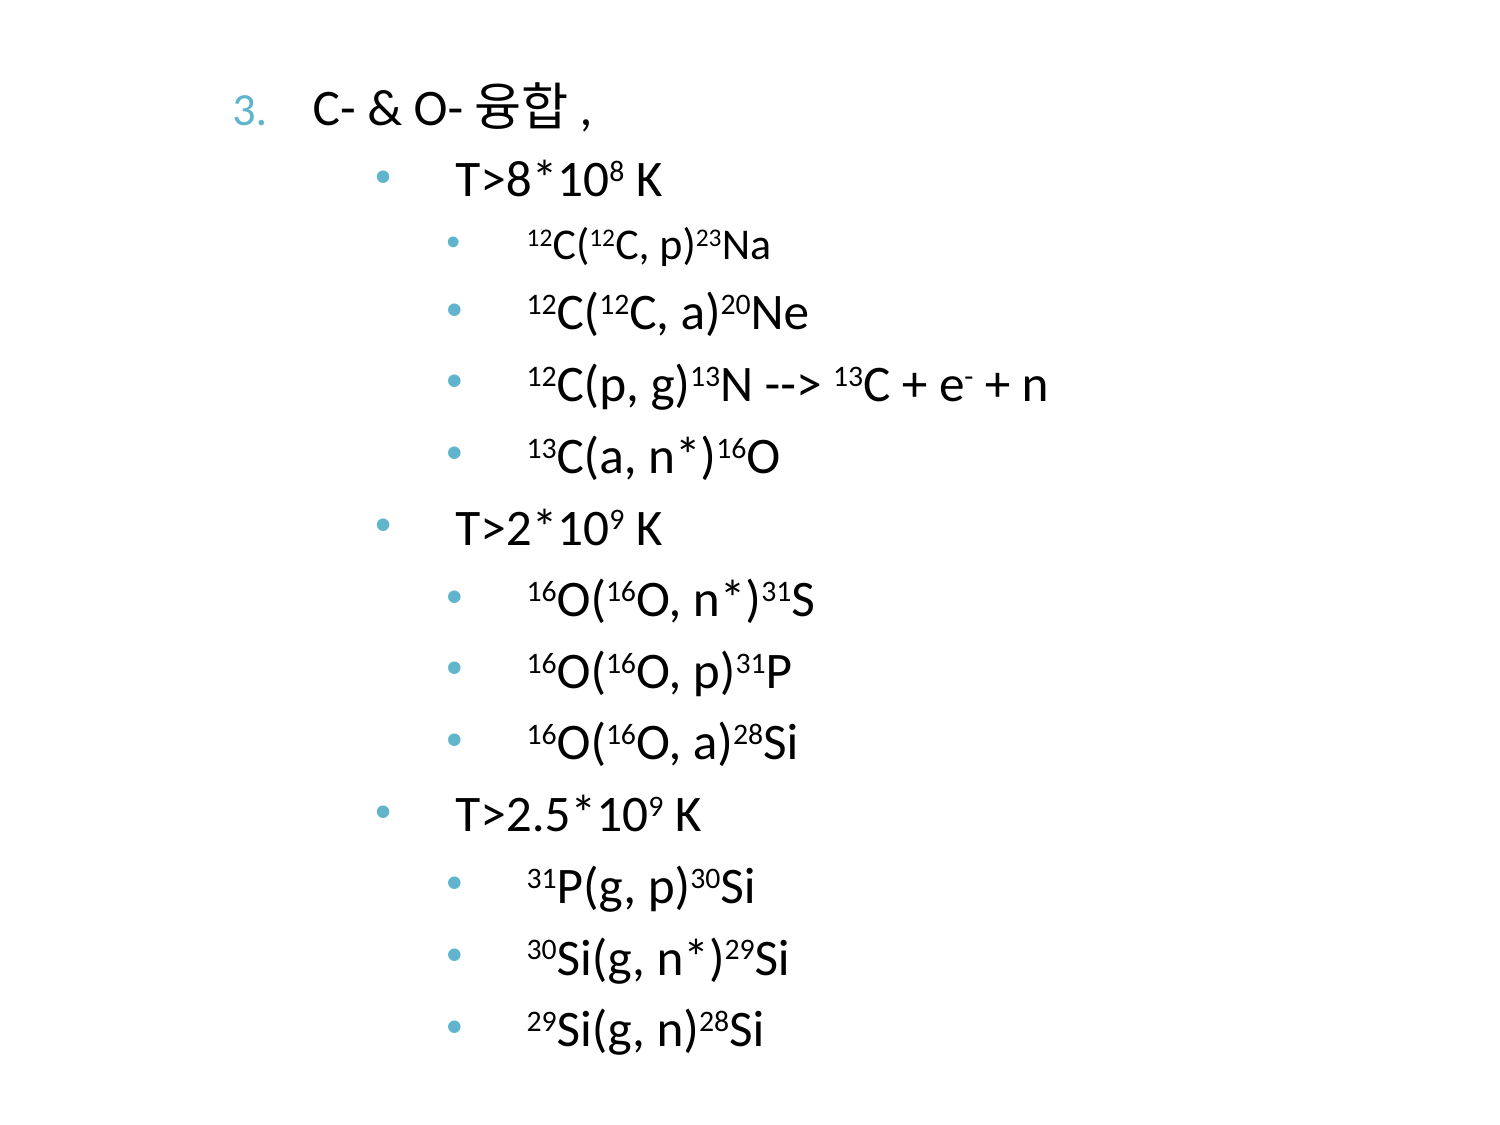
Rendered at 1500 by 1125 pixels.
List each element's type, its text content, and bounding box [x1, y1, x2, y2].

text_box C- & O-융합, T>8*108 K 12C(12C, p)23Na 12C(12C, a)20Ne 12C(p, g)13N --> 13C + e- + n 13C(a, n*)16O T>2*109 K 16O(16O, n*)31S 16O(16O, p)31P 16O(16O, a)28Si T>2.5*109 K 31P(g, p)30Si 30Si(g, n*)29Si 29Si(g, n)28Si [74, 66, 1425, 1071]
